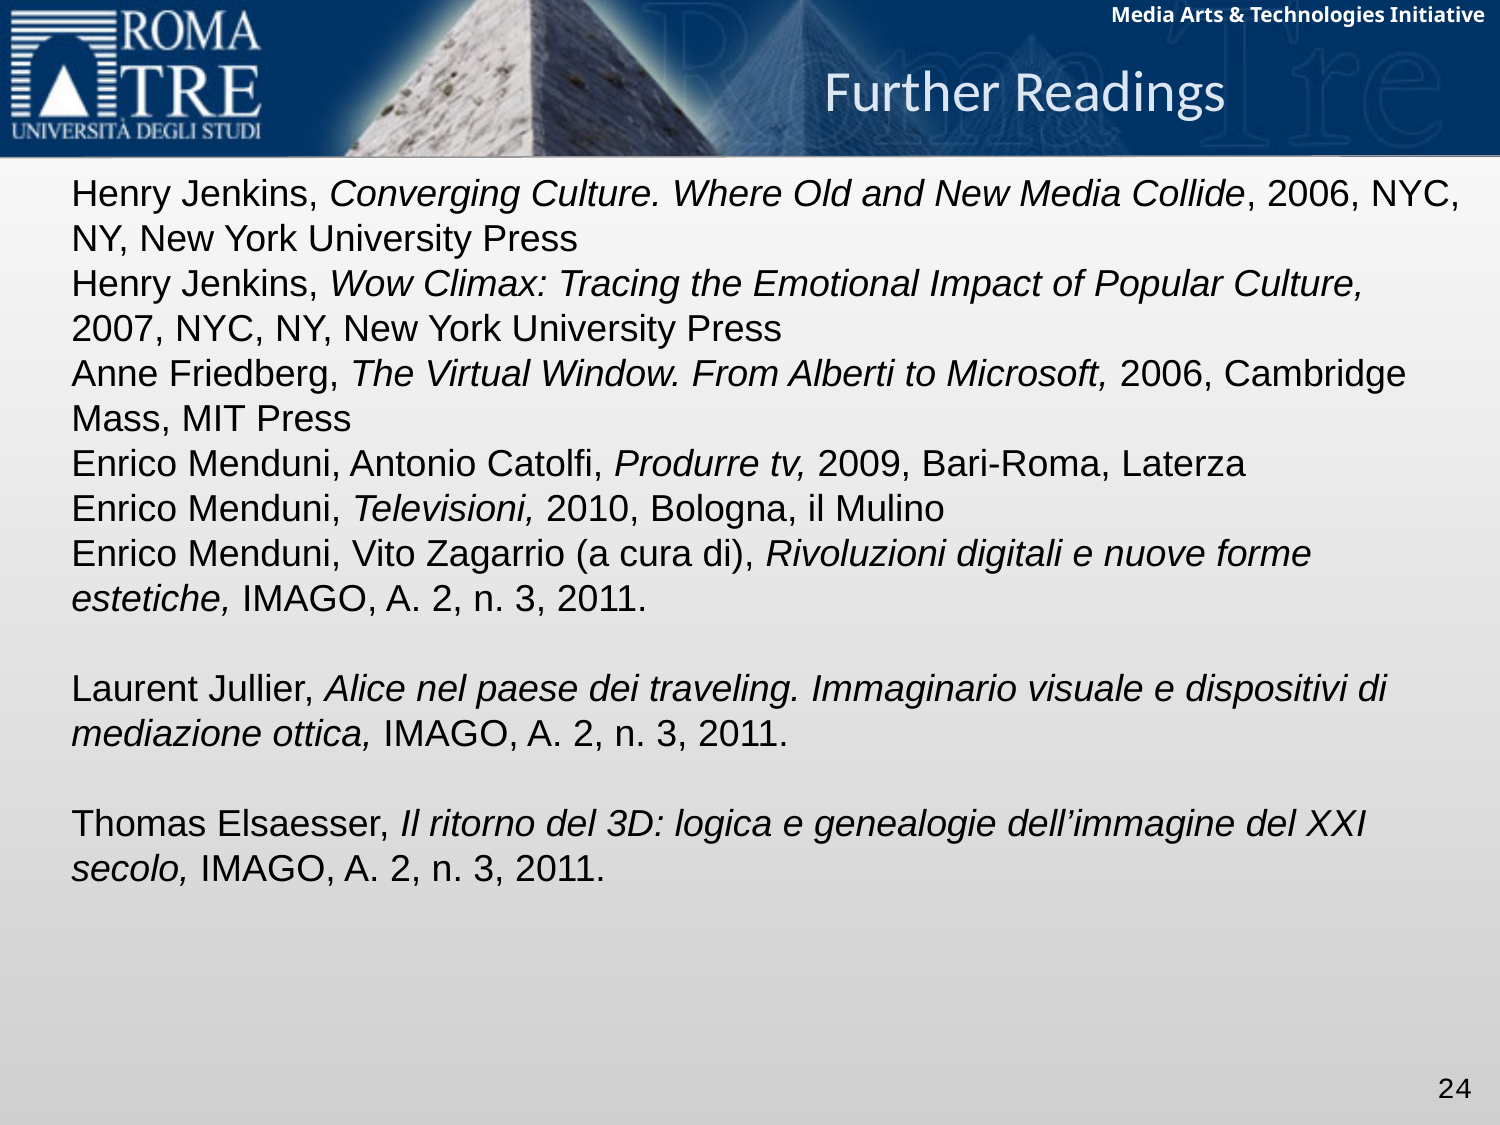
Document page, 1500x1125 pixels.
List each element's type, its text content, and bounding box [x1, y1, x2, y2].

text_box Henry Jenkins, Converging Culture. Where Old and New Media Collide, 2006, NYC, NY, New York University Press Henry Jenkins, Wow Climax: Tracing the Emotional Impact of Popular Culture, 2007, NYC, NY, New York University Press Anne Friedberg, The Virtual Window. From Alberti to Microsoft, 2006, Cambridge Mass, MIT Press Enrico Menduni, Antonio Catolfi, Produrre tv, 2009, Bari-Roma, Laterza Enrico Menduni, Televisioni, 2010, Bologna, il Mulino Enrico Menduni, Vito Zagarrio (a cura di), Rivoluzioni digitali e nuove forme estetiche, IMAGO, A. 2, n. 3, 2011. Laurent Jullier, Alice nel paese dei traveling. Immaginario visuale e dispositivi di mediazione ottica, IMAGO, A. 2, n. 3, 2011. Thomas Elsaesser, Il ritorno del 3D: logica e genealogie dell’immagine del XXI secolo, IMAGO, A. 2, n. 3, 2011. [56, 161, 1477, 897]
title Further Readings [575, 43, 1476, 133]
picture [0, 0, 1500, 156]
